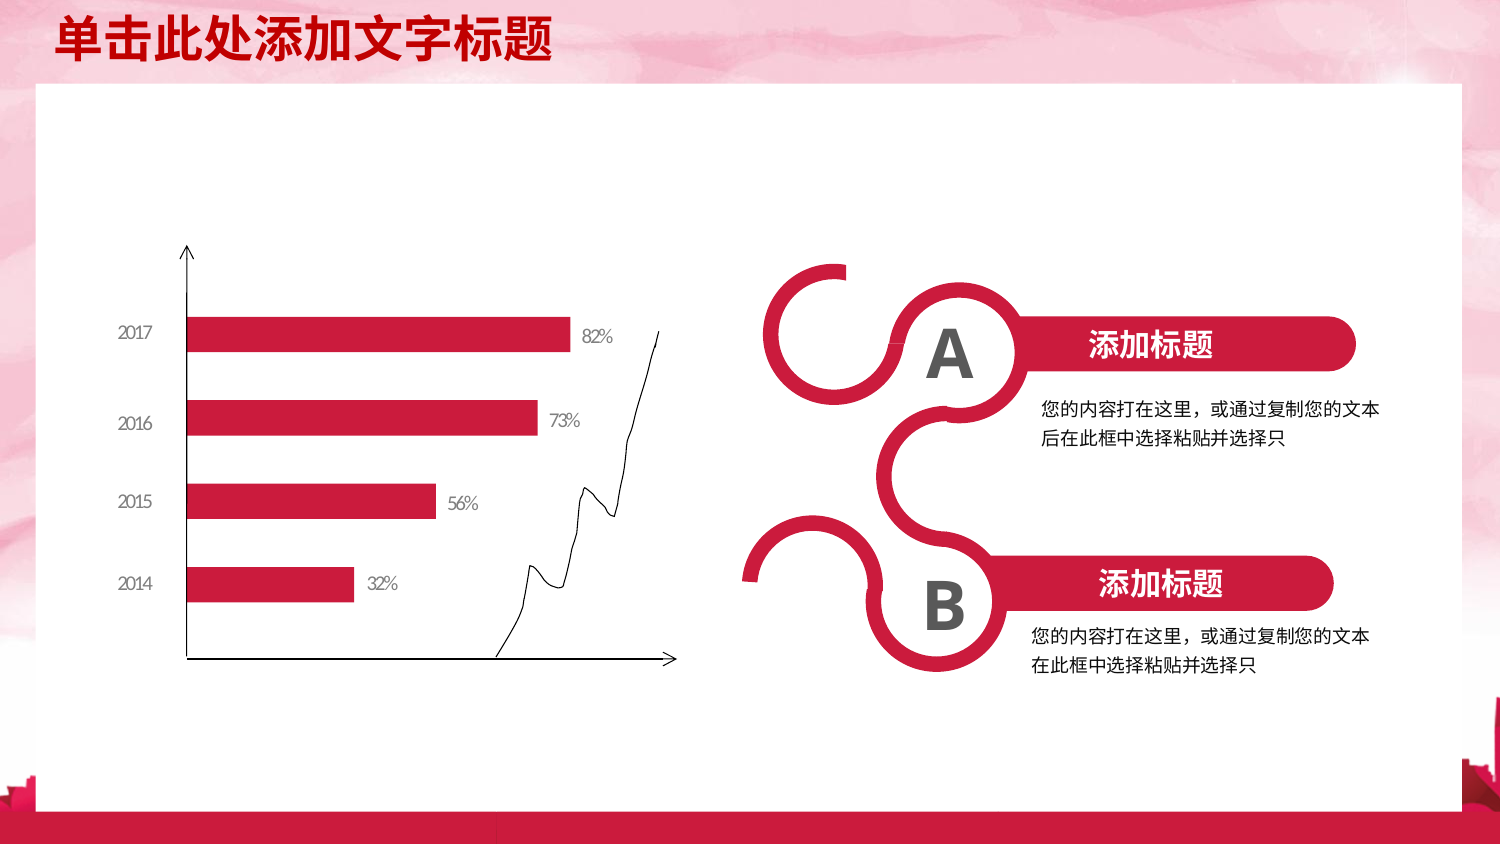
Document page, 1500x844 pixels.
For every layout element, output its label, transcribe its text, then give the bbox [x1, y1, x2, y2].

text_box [744, 405, 1008, 672]
text_box 添加标题 [1008, 555, 1334, 611]
text_box 您的内容打在这里，或通过复制您的文本 在此框中选择粘贴并选择只 [1017, 610, 1425, 714]
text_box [106, 313, 195, 601]
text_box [762, 263, 1031, 424]
picture [0, 0, 1500, 811]
text_box 添加标题 [1031, 316, 1357, 372]
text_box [186, 244, 677, 659]
text_box [0, 811, 496, 844]
text_box 您的内容打在这里，或通过复制您的文本后在此框中选择粘贴并选择只 [1027, 383, 1407, 457]
text_box [997, 811, 1500, 844]
text_box [496, 811, 997, 844]
